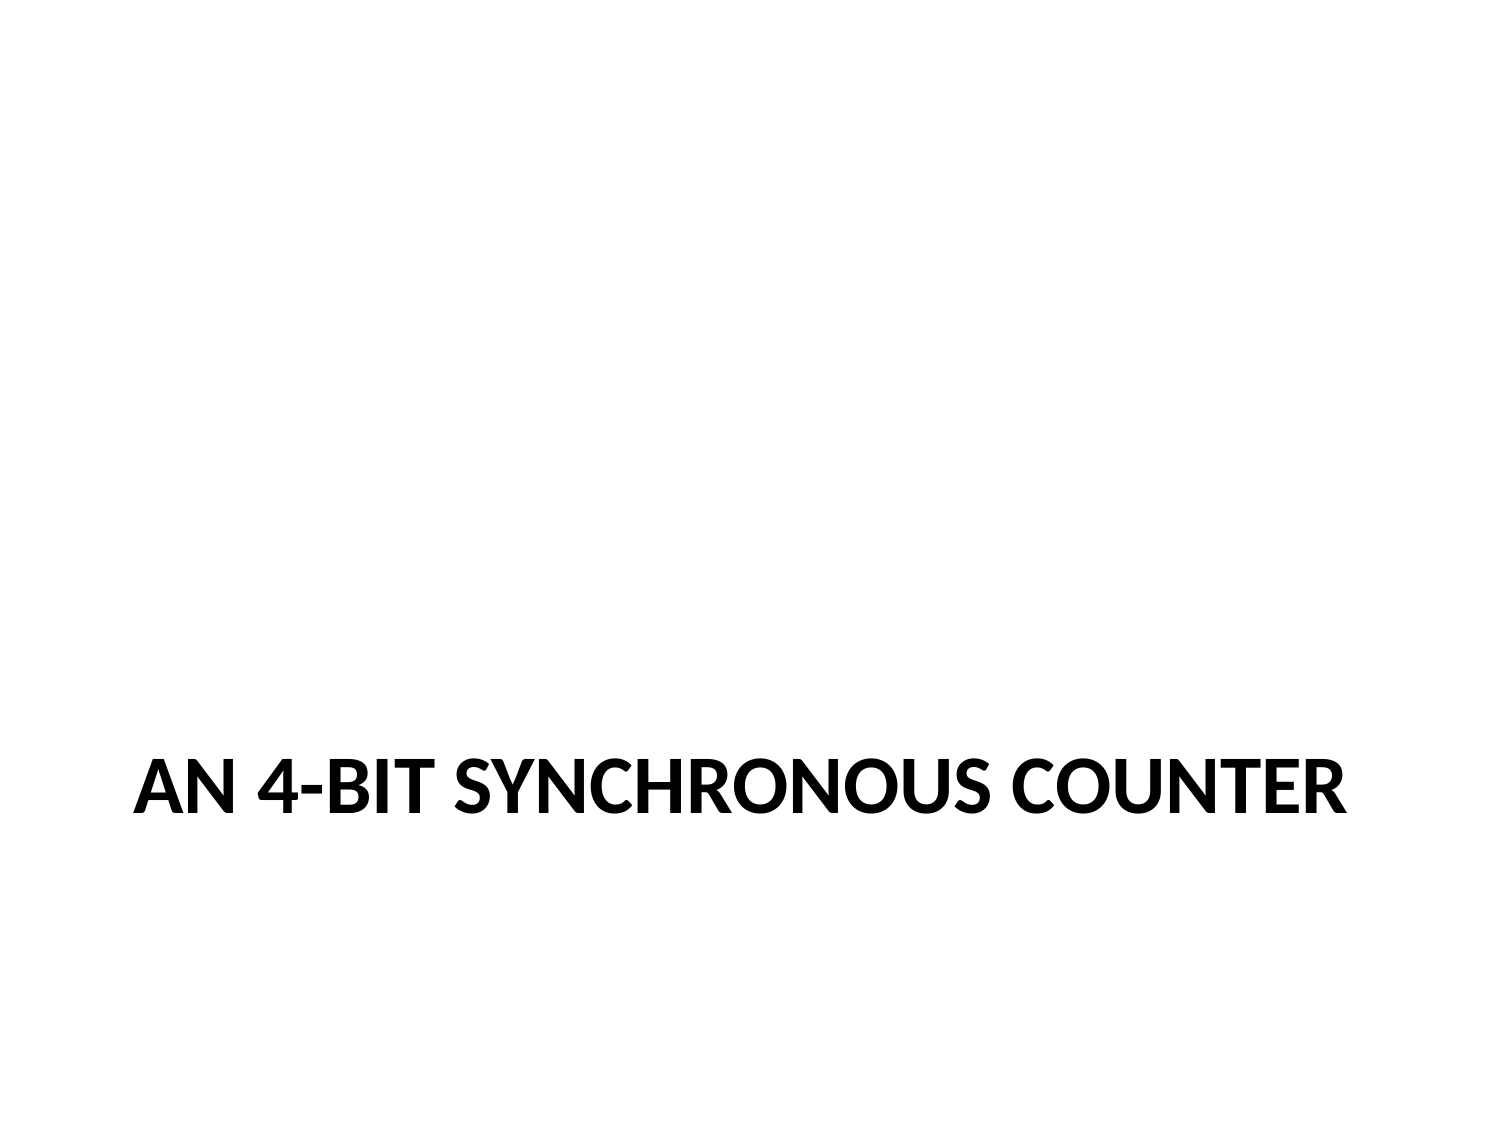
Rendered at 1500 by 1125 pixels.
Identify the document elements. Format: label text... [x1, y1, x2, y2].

title An 4-bit synchronous counter [118, 722, 1394, 947]
